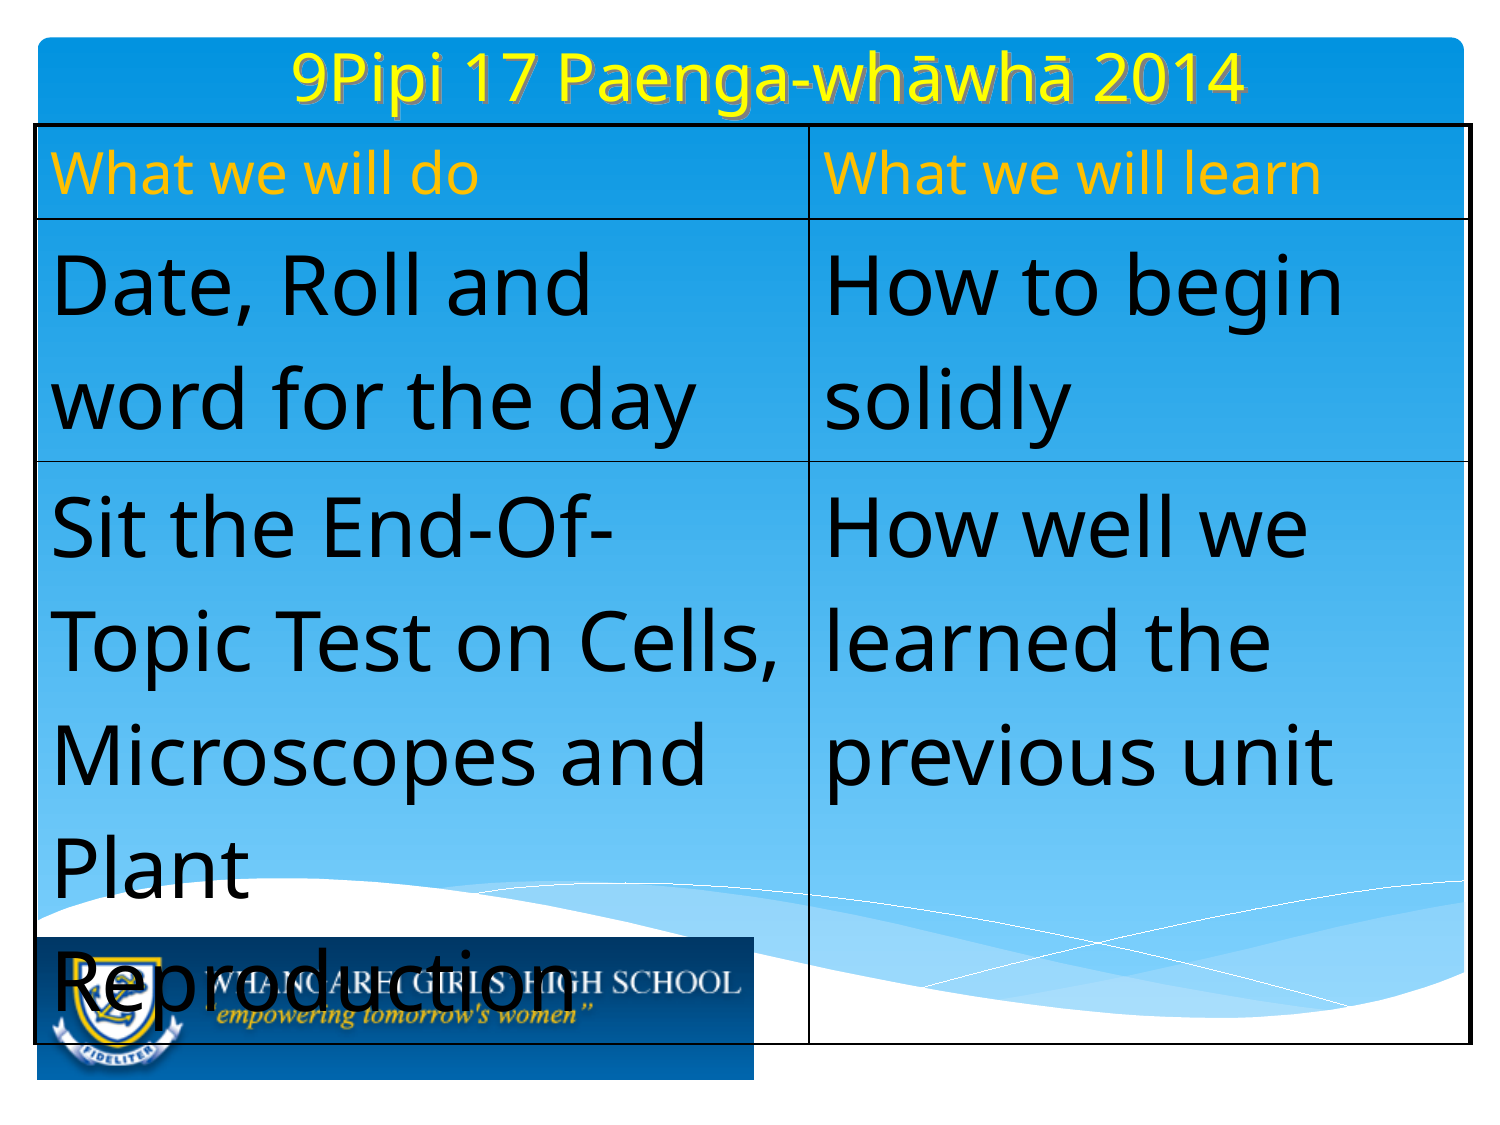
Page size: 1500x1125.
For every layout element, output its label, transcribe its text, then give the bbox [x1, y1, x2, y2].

table_cell How to begin solidly [810, 220, 1468, 461]
table_cell Date, Roll and word for the day [37, 220, 808, 461]
table_header What we will learn [810, 127, 1468, 218]
table_header What we will do [37, 127, 808, 218]
text_box 9Pipi 17 Paenga-whāwhā 2014 [162, 24, 1375, 123]
table_cell How well we learned the previous unit [810, 462, 1468, 1043]
table_cell Sit the End-Of-Topic Test on Cells, Microscopes and Plant Reproduction [37, 462, 808, 1043]
picture [37, 937, 754, 1080]
